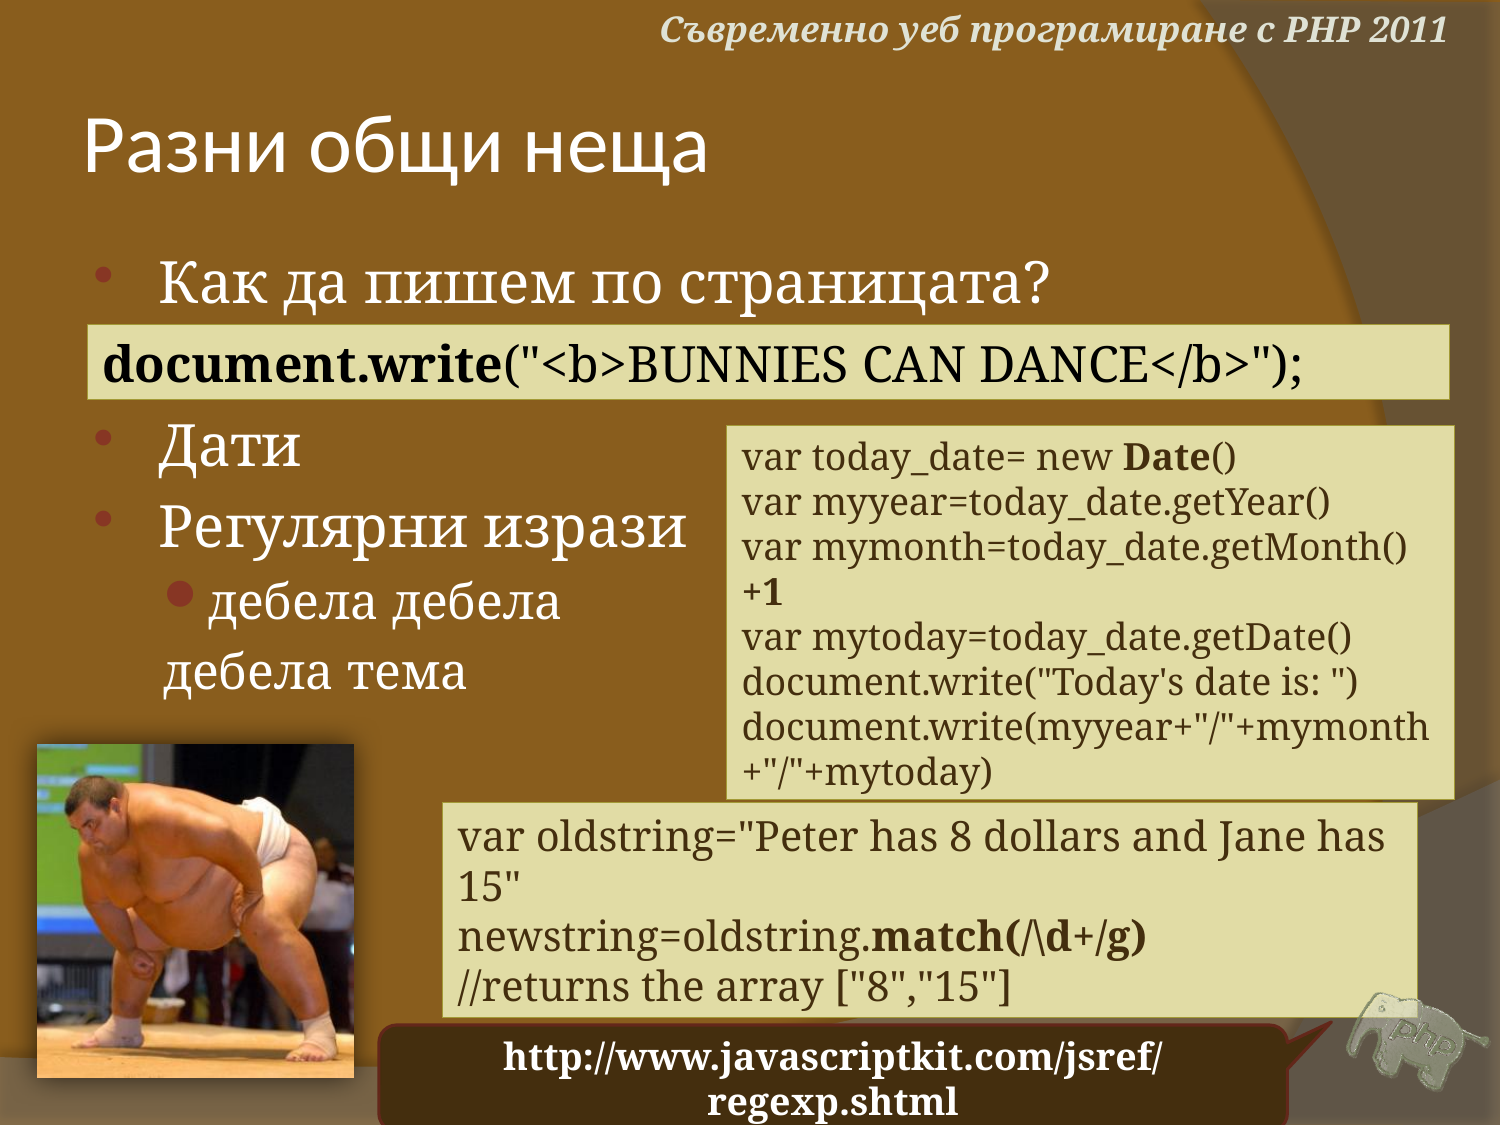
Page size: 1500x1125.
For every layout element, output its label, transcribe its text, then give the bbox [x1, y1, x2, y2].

text_box document.write("<b>BUNNIES CAN DANCE</b>"); [87, 324, 1450, 400]
text_box http://www.javascriptkit.com/jsref/regexp.shtml [377, 1020, 1333, 1125]
title Разни общи неща [75, 45, 1375, 233]
text_box var oldstring="Peter has 8 dollars and Jane has 15" newstring=oldstring.match(/\d+/g) //returns the array ["8","15"] [442, 802, 1418, 1018]
picture [37, 744, 355, 1079]
text_box Съвременно уеб програмиране с PHP 2011 [638, 0, 1500, 58]
text_box var today_date= new Date() var myyear=today_date.getYear() var mymonth=today_date.getMonth()+1 var mytoday=today_date.getDate() document.write("Today's date is: ") document.write(myyear+"/"+mymonth+"/"+mytoday) [726, 425, 1455, 800]
picture [1347, 996, 1489, 1089]
list Как да пишем по страницата? Дати Регулярни изрази дебела дебела дебела тема [75, 237, 1363, 1079]
